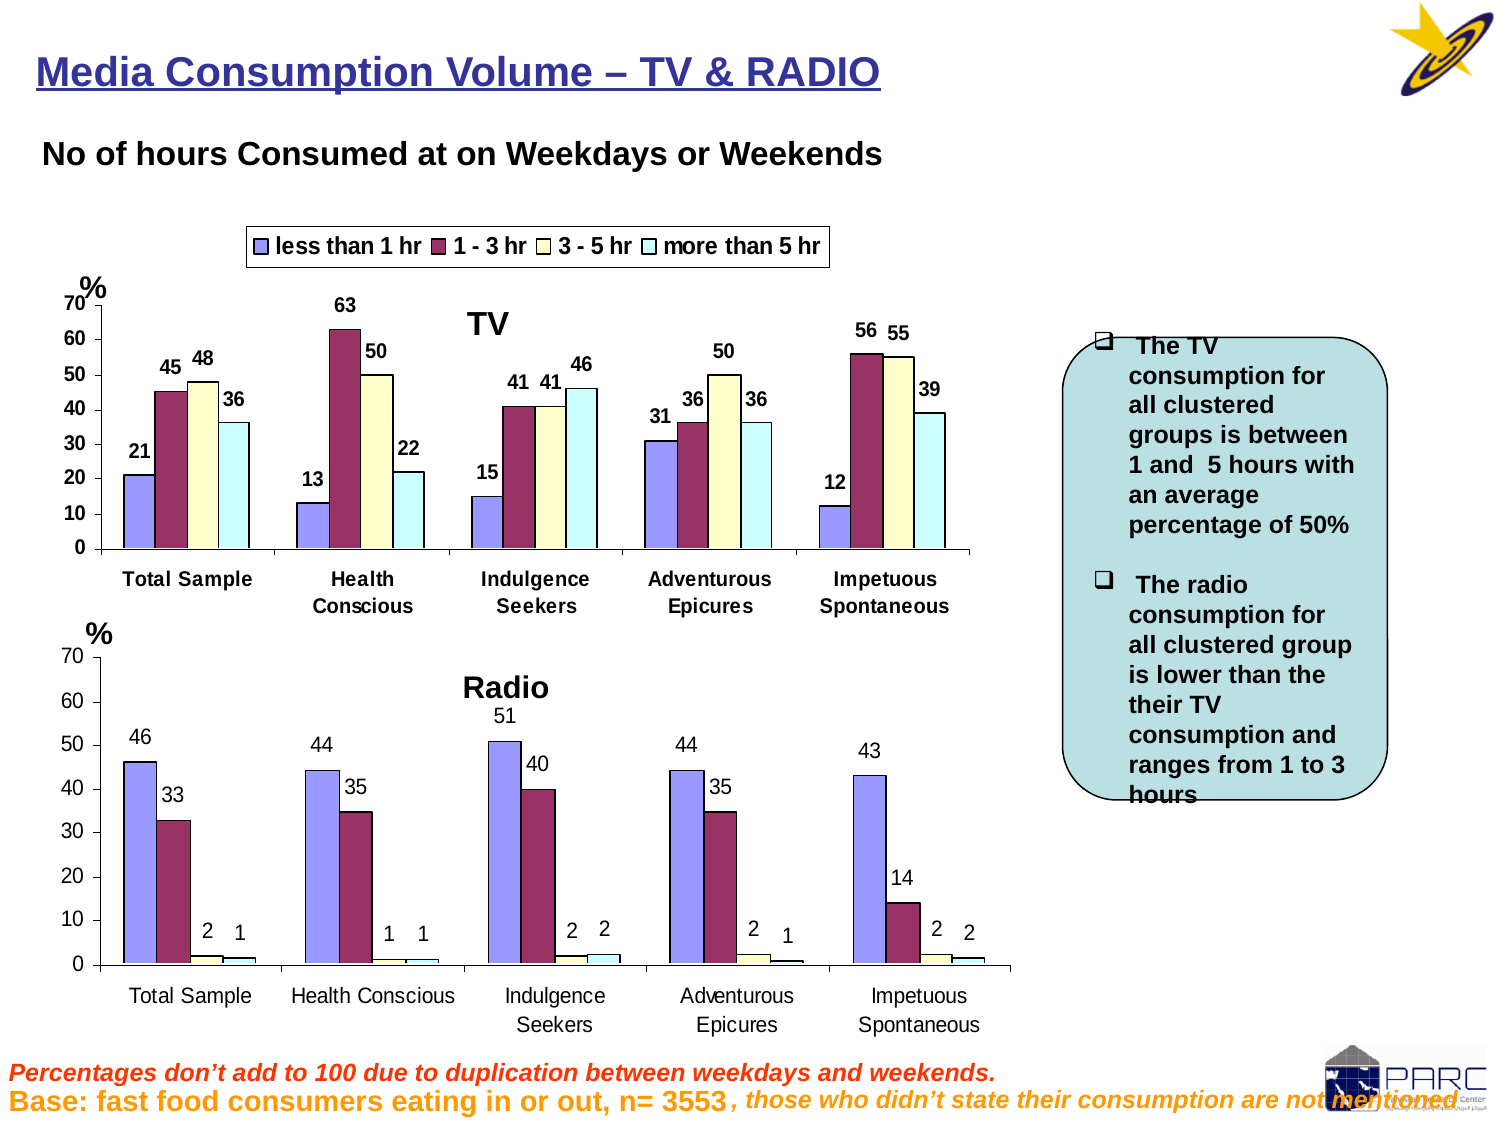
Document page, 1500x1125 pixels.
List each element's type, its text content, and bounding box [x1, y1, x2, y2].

text_box The TV consumption for all clustered groups is between 1 and 5 hours with an average percentage of 50% The radio consumption for all clustered group is lower than the their TV consumption and ranges from 1 to 3 hours [1062, 337, 1388, 800]
text_box Base: fast food consumers eating in or out, n= 3553 [0, 1094, 798, 1125]
text_box Percentages don’t add to 100 due to duplication between weekdays and weekends. [0, 1048, 1025, 1094]
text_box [37, 212, 993, 610]
picture [1385, 0, 1498, 100]
picture [1320, 1045, 1494, 1075]
text_box , those who didn’t state their consumption are not mentioned [716, 1075, 1500, 1121]
text_box No of hours Consumed at on Weekdays or Weekends [27, 124, 938, 180]
text_box Media Consumption Volume – TV & RADIO [20, 36, 1184, 102]
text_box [32, 612, 1036, 1074]
